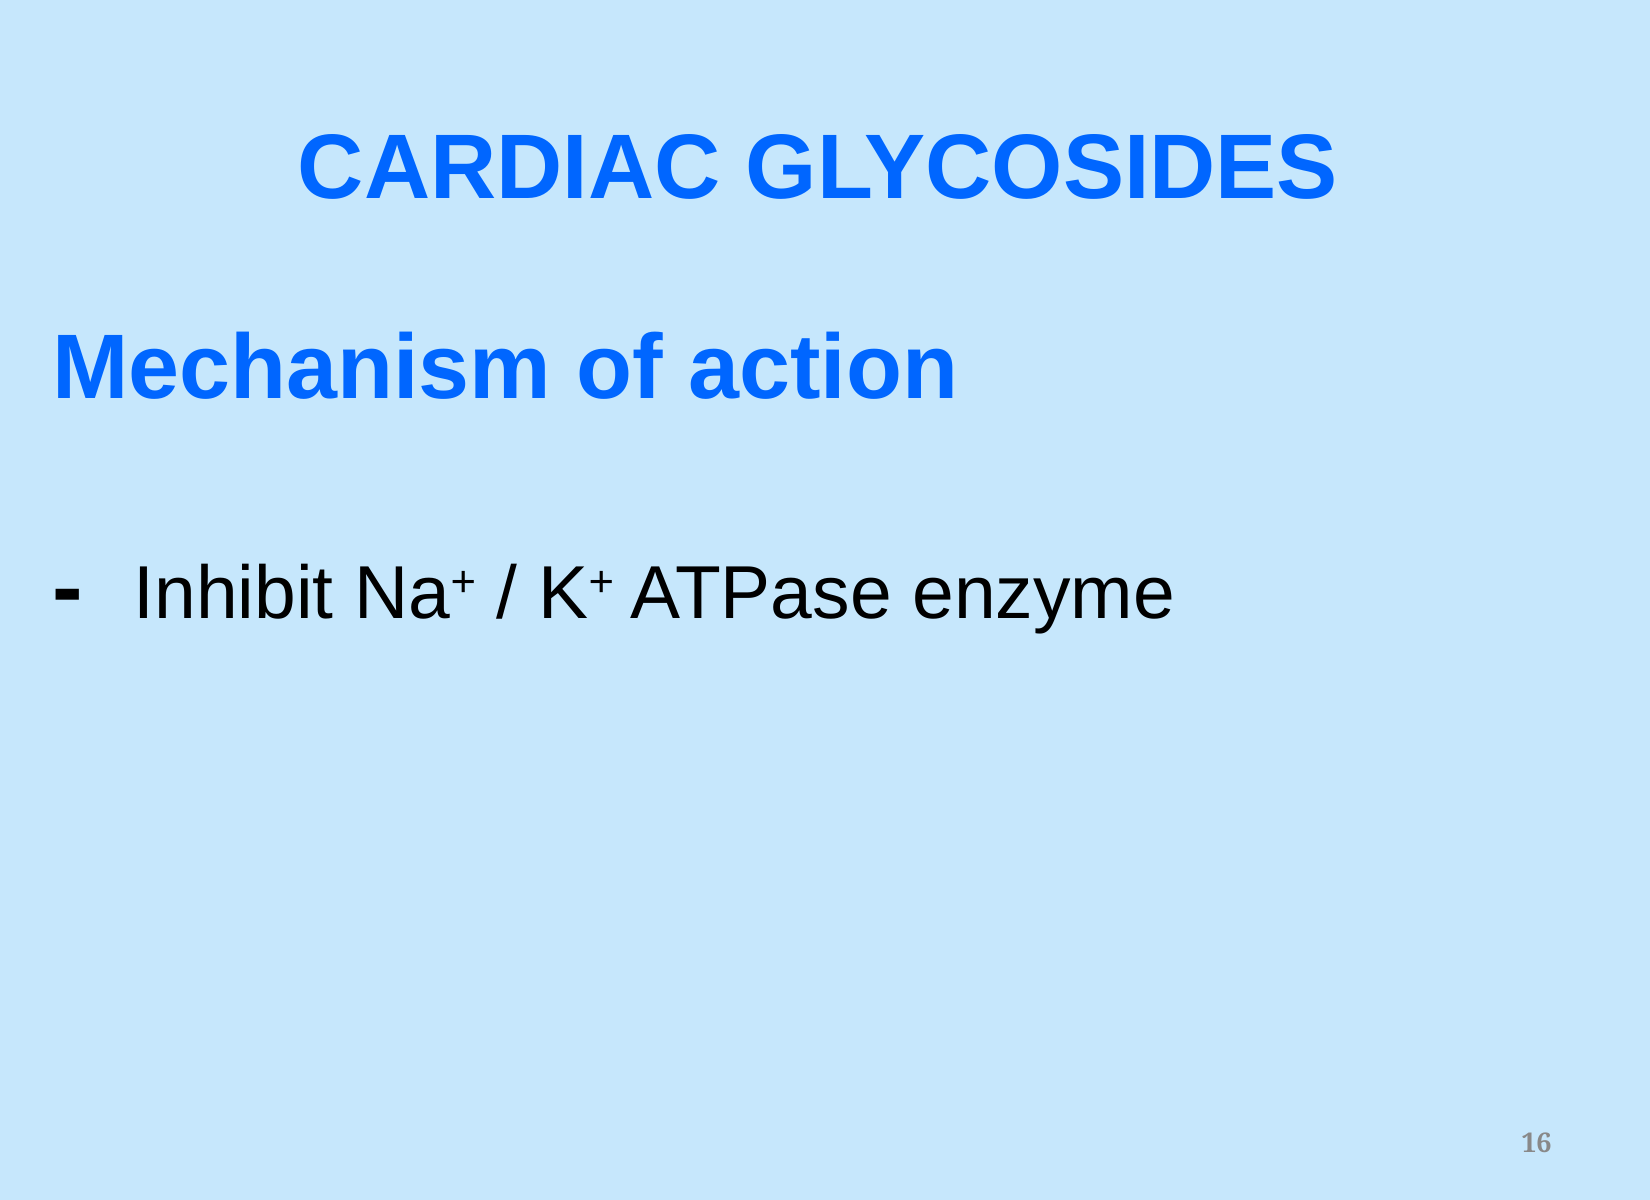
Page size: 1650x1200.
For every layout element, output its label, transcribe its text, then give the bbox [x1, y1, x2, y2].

text_box CARDIAC GLYCOSIDES Mechanism of action - Inhibit Na+ / K+ ATPase enzyme [37, 99, 1600, 1175]
